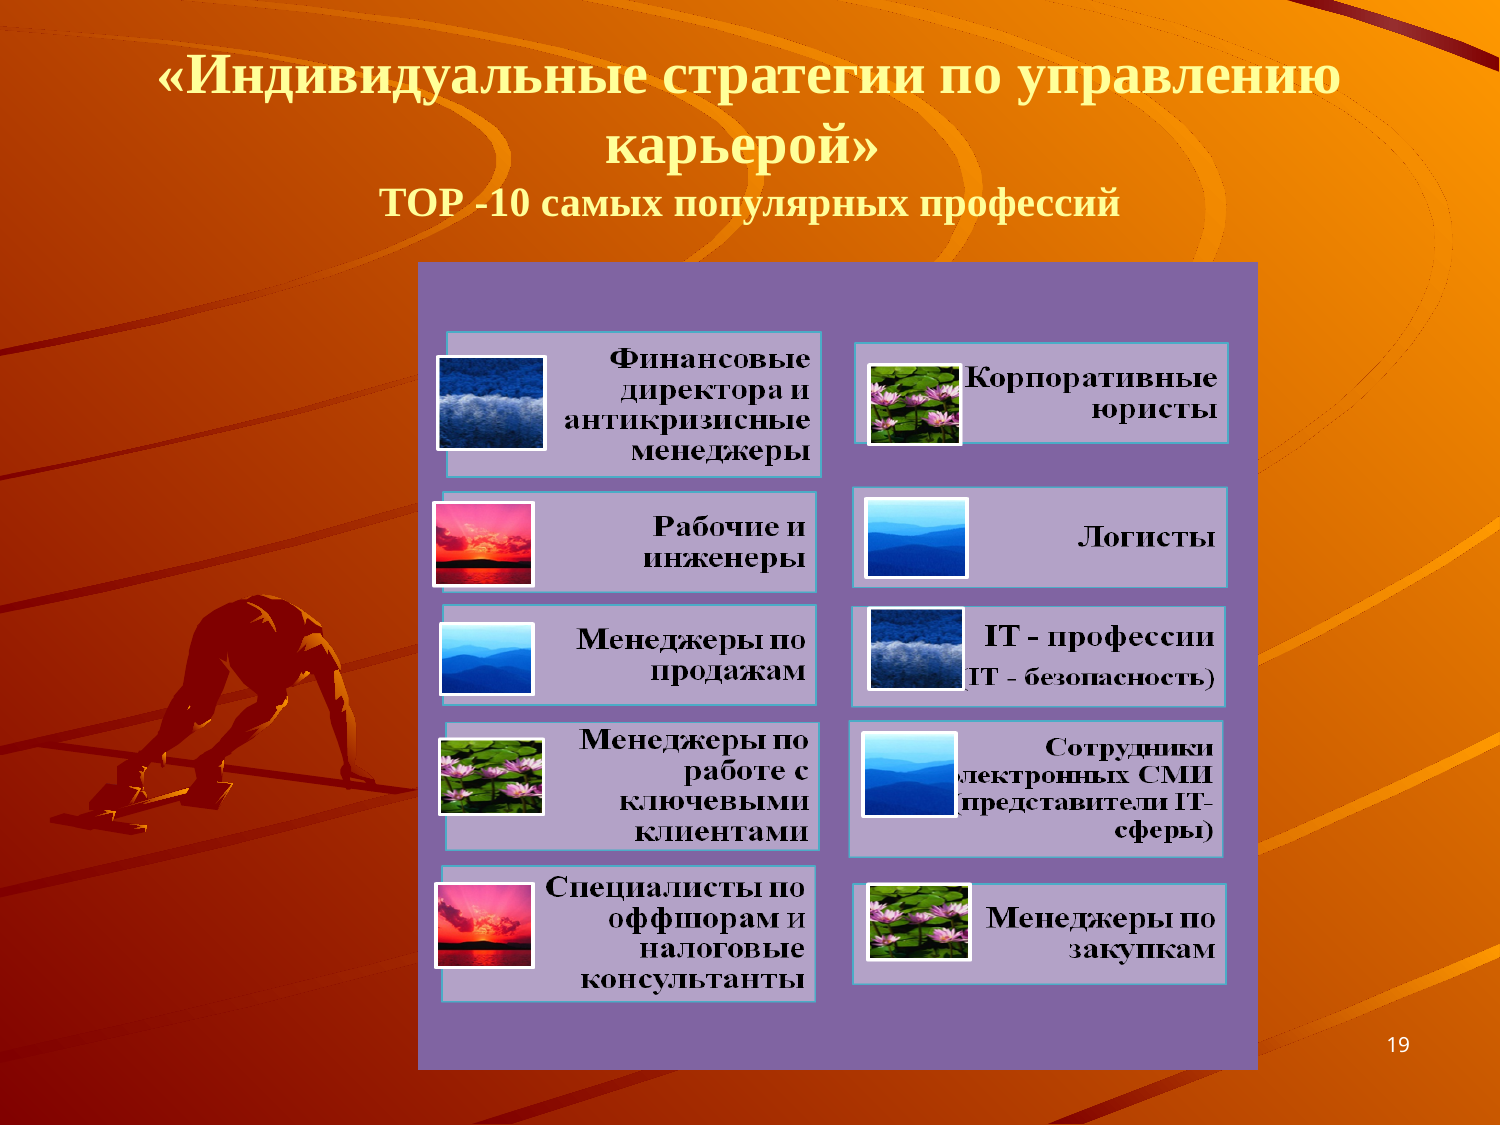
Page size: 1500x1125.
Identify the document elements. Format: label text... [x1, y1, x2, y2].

title «Индивидуальные стратегии по управлению карьерой» ТОР -10 самых популярных профессий [74, 25, 1426, 233]
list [417, 262, 1259, 1071]
slide_number 19 [1074, 1023, 1426, 1100]
